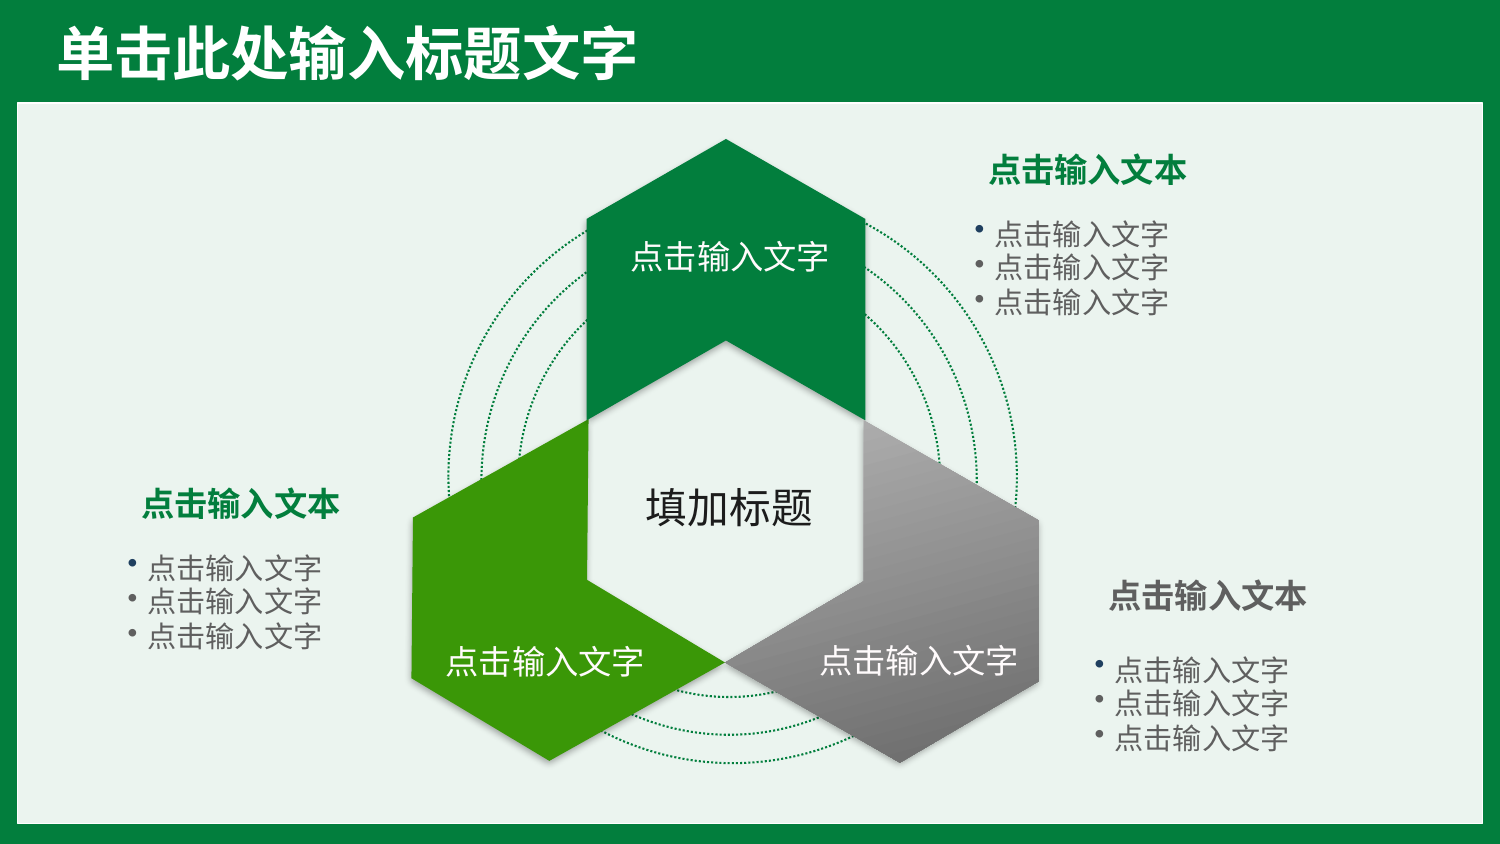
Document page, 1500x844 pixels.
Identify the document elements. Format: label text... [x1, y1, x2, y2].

text_box 点击输入文本 点击输入文字 点击输入文字 点击输入文字 [1061, 141, 1256, 328]
text_box [684, 759, 781, 764]
text_box 点击输入文本 点击输入文字 点击输入文字 点击输入文字 [112, 475, 388, 661]
text_box 点击输入文本 点击输入文字 点击输入文字 点击输入文字 [1079, 567, 1376, 763]
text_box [393, 138, 1058, 752]
